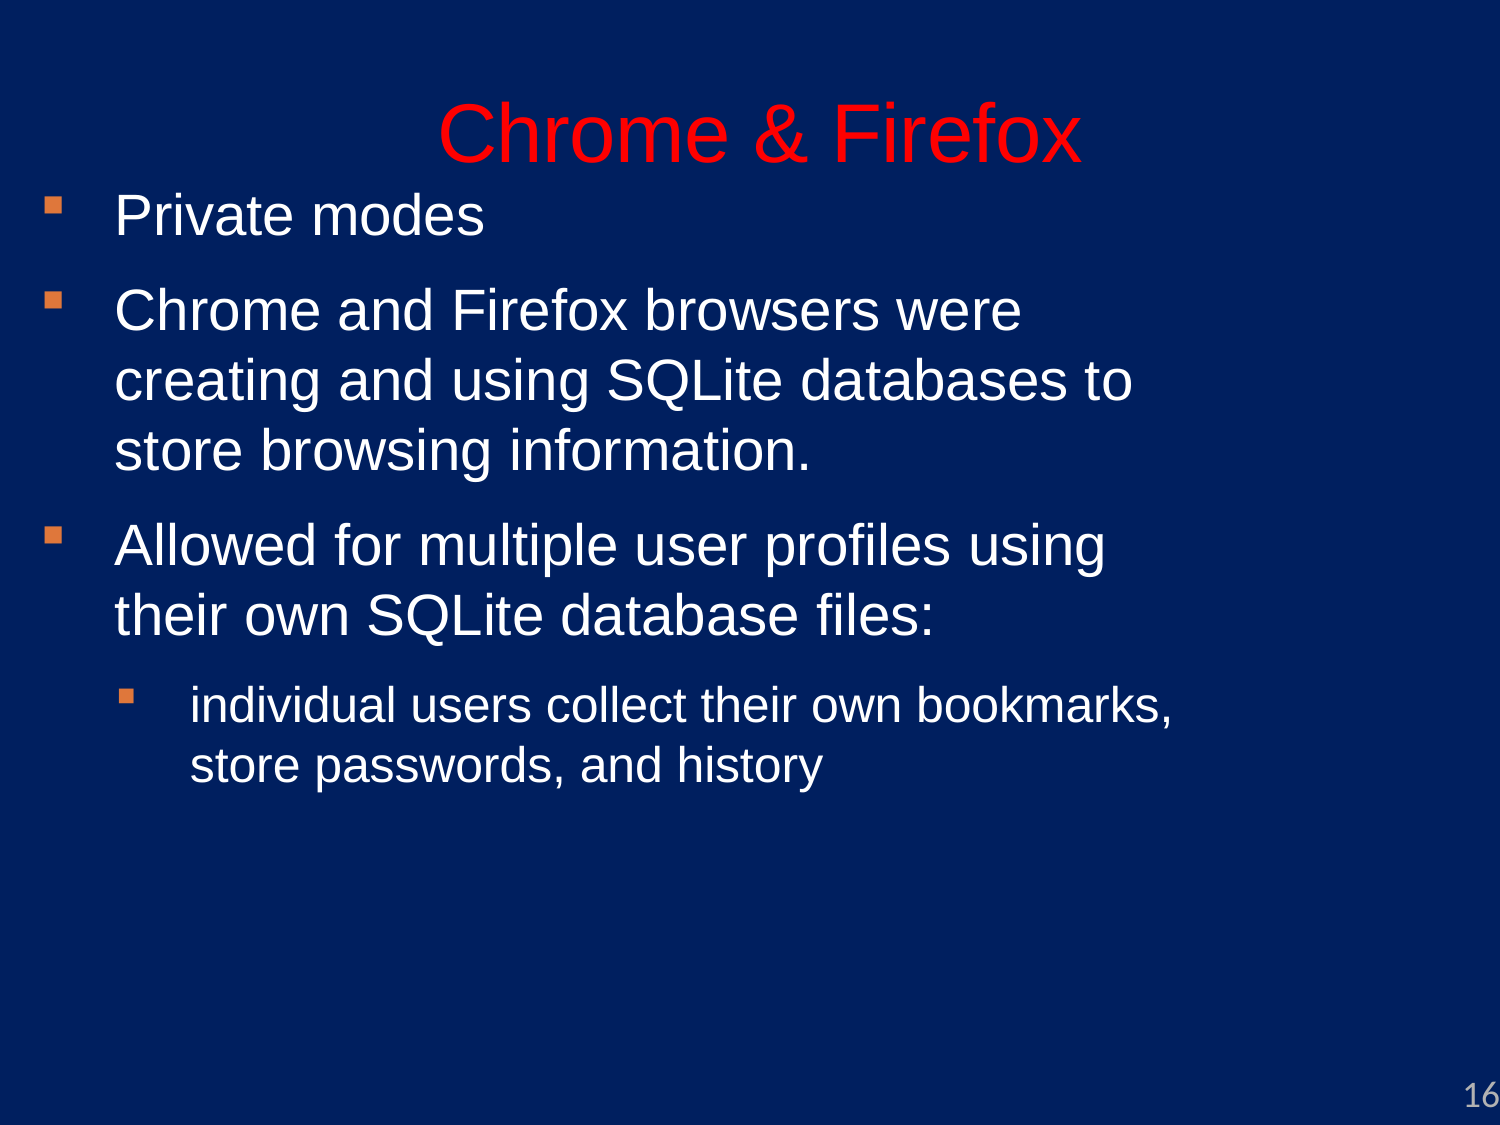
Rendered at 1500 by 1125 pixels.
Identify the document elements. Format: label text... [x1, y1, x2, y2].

title Chrome & Firefox [44, 53, 1456, 267]
text_box Private modes Chrome and Firefox browsers were creating and using SQLite databases to store browsing information. Allowed for multiple user profiles using their own SQLite database files: individual users collect their own bookmarks, store passwords, and history [37, 177, 1226, 793]
slide_number 16 [1437, 1069, 1500, 1125]
